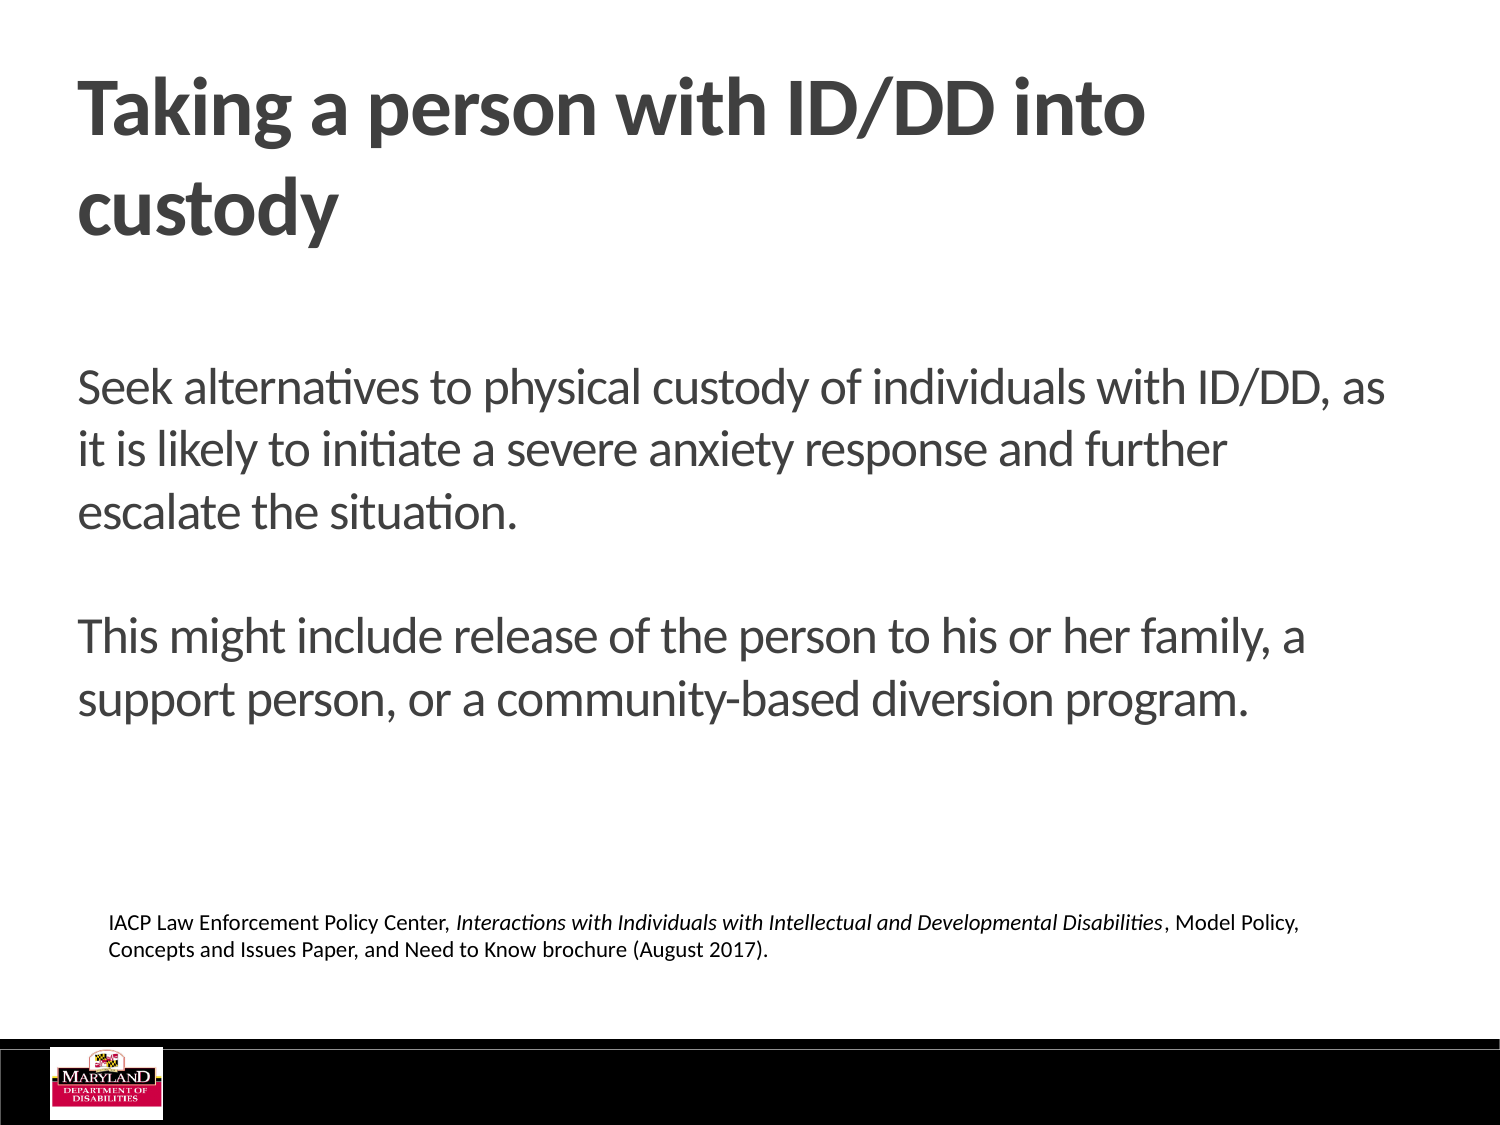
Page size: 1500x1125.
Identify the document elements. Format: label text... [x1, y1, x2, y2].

title Taking a person with ID/DD into custody Seek alternatives to physical custody of individuals with ID/DD, as it is likely to initiate a severe anxiety response and further escalate the situation. This might include release of the person to his or her family, a support person, or a community-based diversion program. [62, 45, 1413, 1000]
picture [50, 1047, 163, 1120]
text_box IACP Law Enforcement Policy Center, Interactions with Individuals with Intellectual and Developmental Disabilities, Model Policy, Concepts and Issues Paper, and Need to Know brochure (August 2017). [93, 899, 1382, 970]
